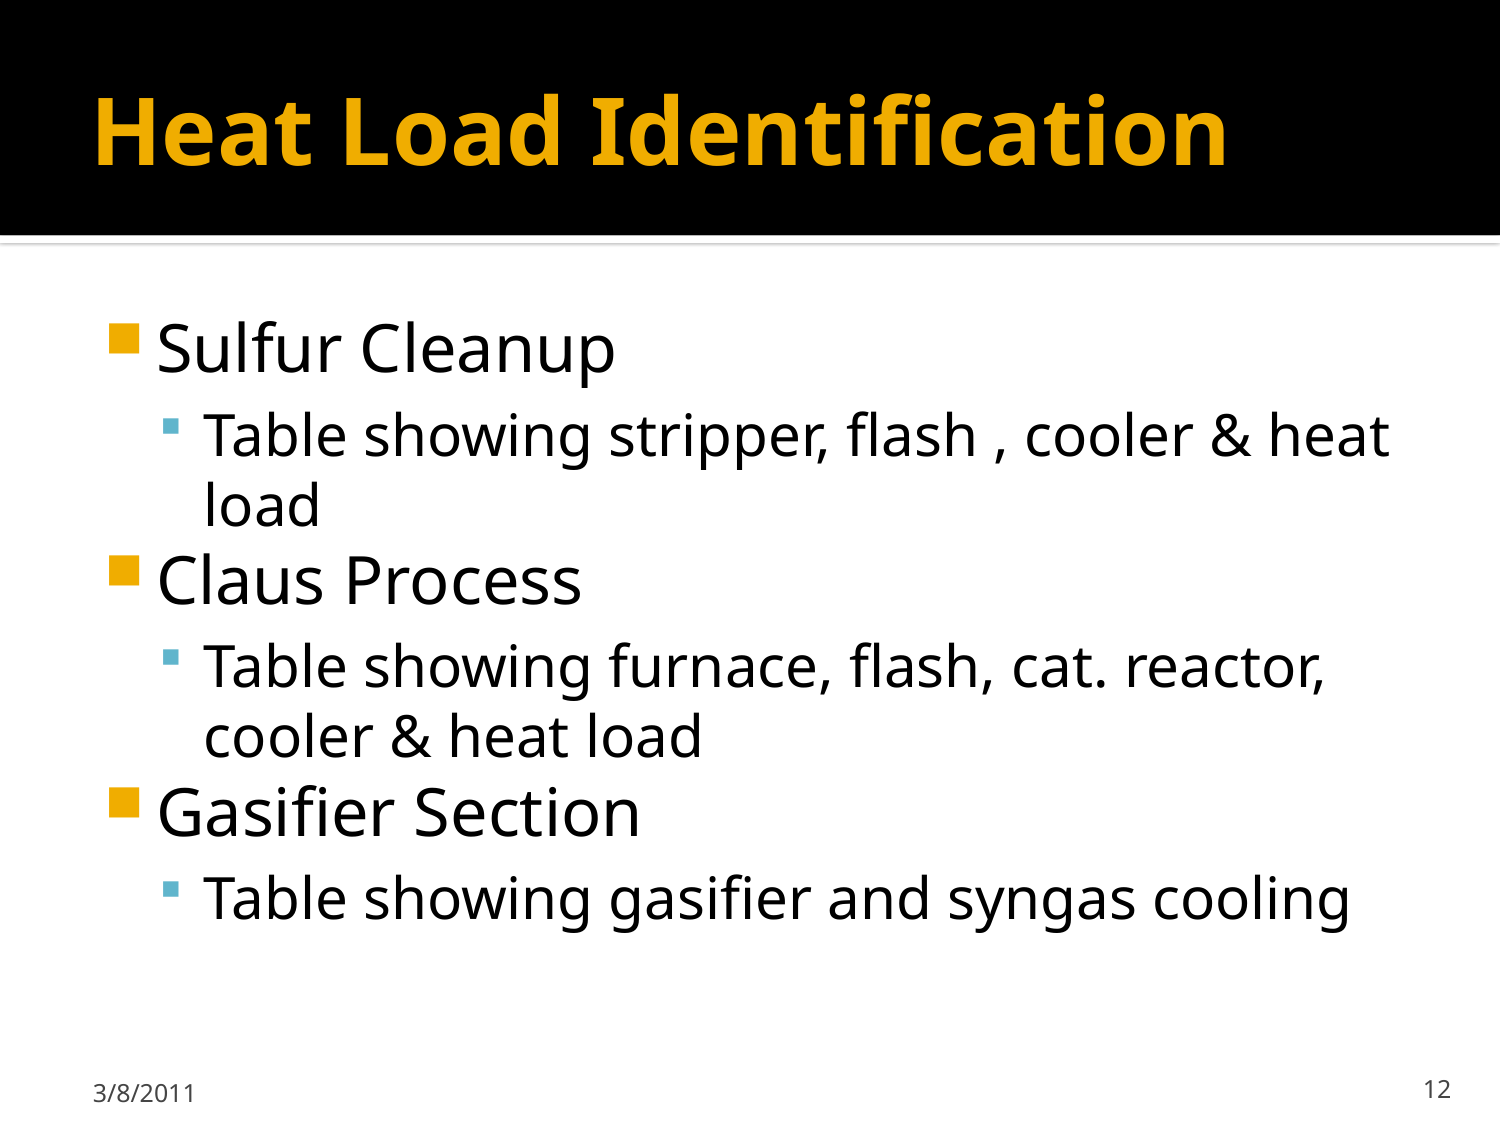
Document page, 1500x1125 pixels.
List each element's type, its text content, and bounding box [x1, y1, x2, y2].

list Sulfur Cleanup Table showing stripper, flash , cooler & heat load Claus Process Table showing furnace, flash, cat. reactor, cooler & heat load Gasifier Section Table showing gasifier and syngas cooling [75, 291, 1425, 1050]
slide_number 12 [1345, 1062, 1467, 1108]
title Heat Load Identification [75, 25, 1425, 231]
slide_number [75, 1062, 425, 1108]
